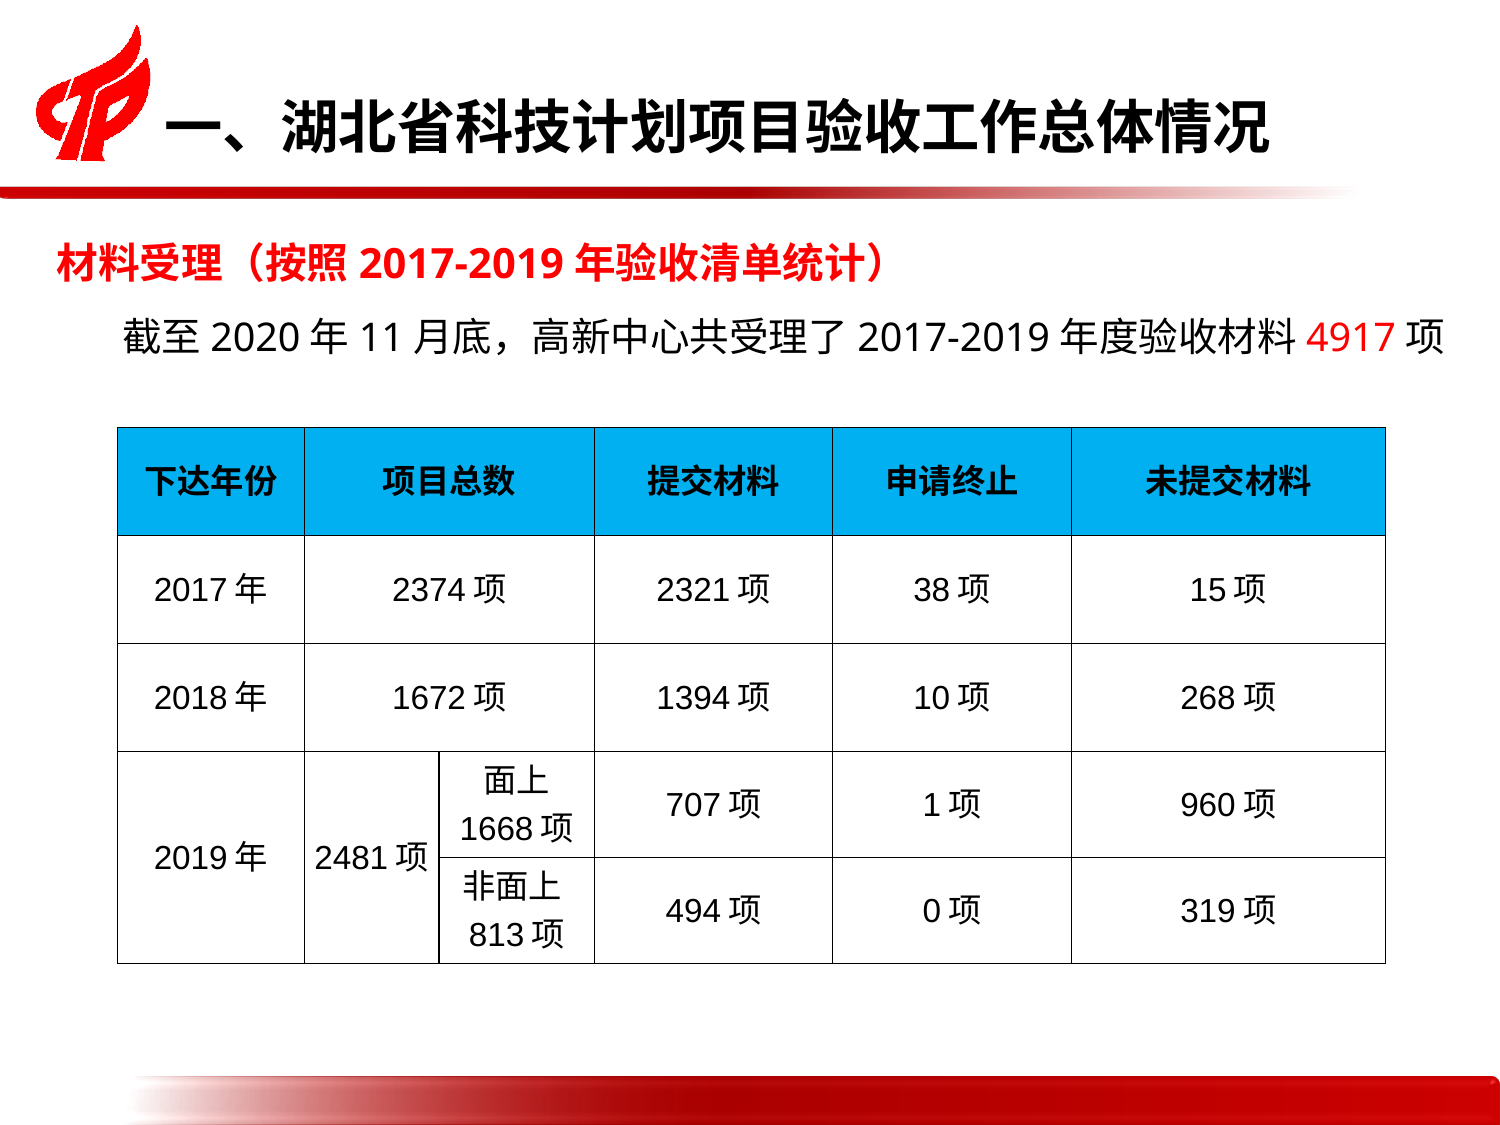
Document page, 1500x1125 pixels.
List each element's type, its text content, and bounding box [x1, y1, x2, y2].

table_cell 面上 1668项 [440, 752, 594, 857]
table_cell 1394项 [595, 644, 832, 751]
table_cell 2017年 [118, 536, 304, 643]
table_cell 960项 [1072, 752, 1385, 857]
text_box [0, 186, 1498, 199]
table_header 下达年份 [118, 428, 304, 535]
text_box 材料受理（按照2017-2019年验收清单统计） 截至2020年11月底，高新中心共受理了2017-2019年度验收材料4917项 [41, 227, 1500, 390]
table_cell 1672项 [305, 644, 594, 751]
table_cell 2321项 [595, 536, 832, 643]
table_header 未提交材料 [1072, 428, 1385, 535]
table_cell 1项 [833, 752, 1071, 857]
table_cell 15项 [1072, 536, 1385, 643]
table_cell 707项 [595, 752, 832, 857]
table_cell 非面上813项 [440, 858, 594, 963]
table_header 项目总数 [305, 428, 594, 535]
table_cell 319项 [1072, 858, 1385, 963]
table_cell 2374项 [305, 536, 594, 643]
picture [11, 23, 164, 165]
table_cell 2481项 [305, 752, 438, 963]
table_cell 494项 [595, 858, 832, 963]
text_box 一、湖北省科技计划项目验收工作总体情况 [149, 81, 1314, 178]
table_cell 38项 [833, 536, 1071, 643]
table_header 申请终止 [833, 428, 1071, 535]
table_cell 0项 [833, 858, 1071, 963]
table_cell 2019年 [118, 752, 304, 963]
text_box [0, 1074, 1500, 1125]
table_cell 268项 [1072, 644, 1385, 751]
table_header 提交材料 [595, 428, 832, 535]
table_cell 10项 [833, 644, 1071, 751]
table_cell 2018年 [118, 644, 304, 751]
